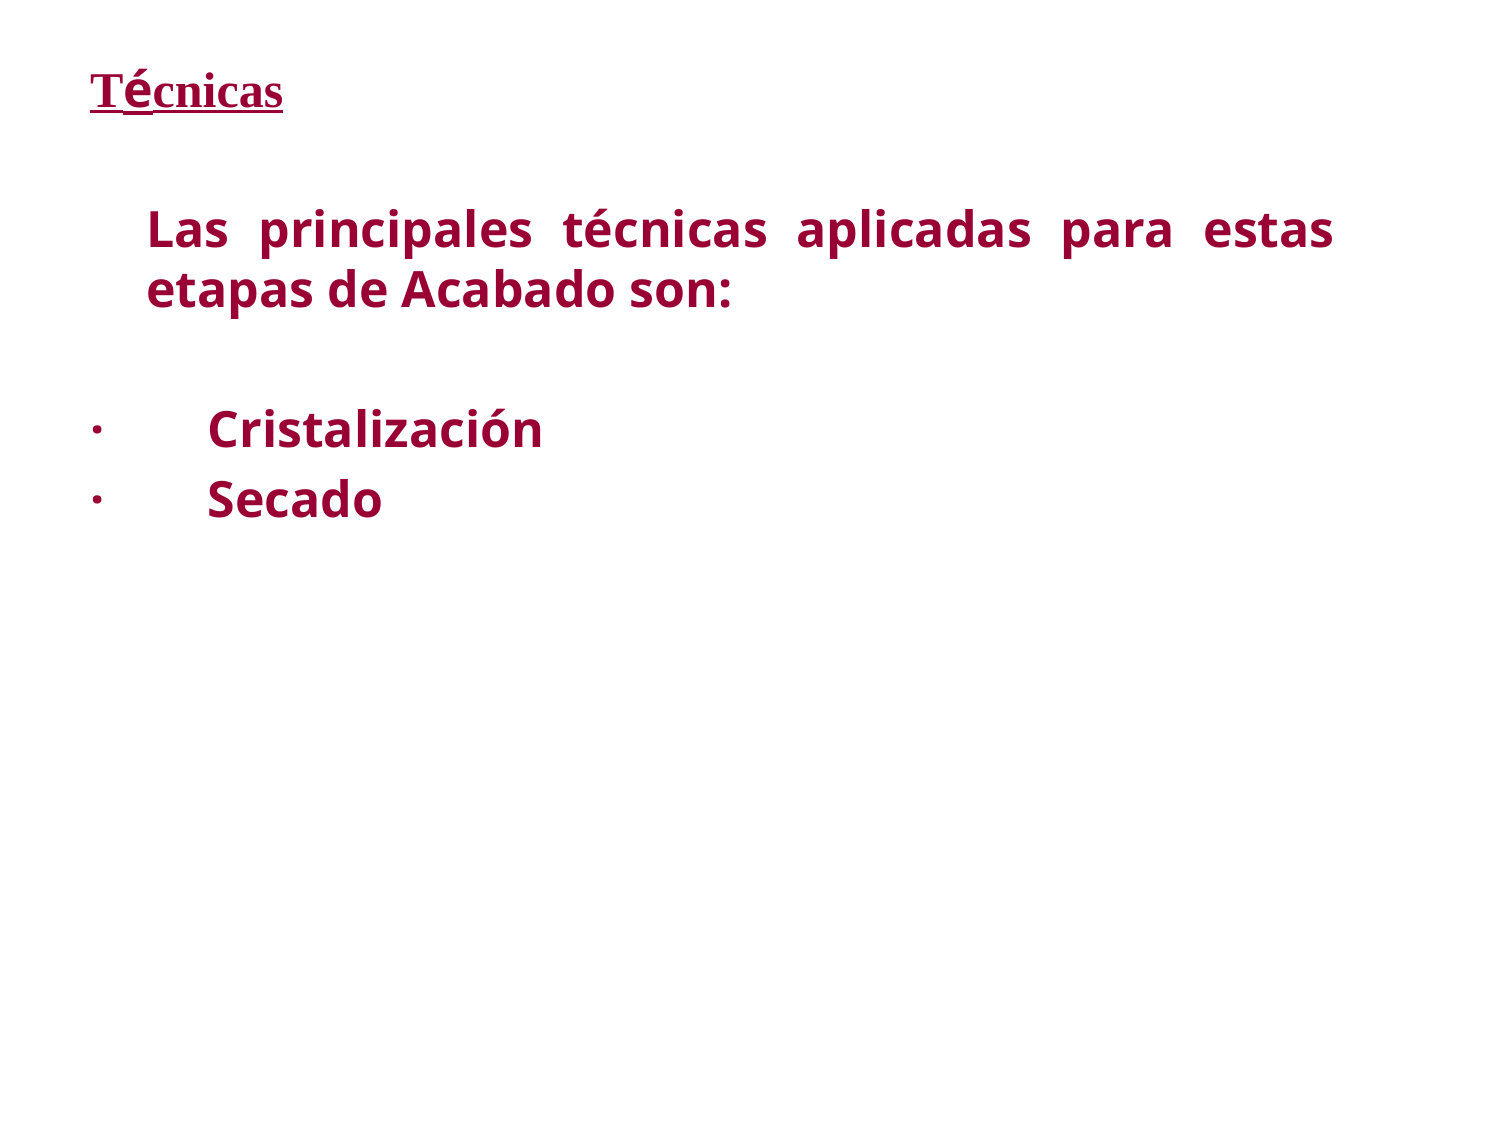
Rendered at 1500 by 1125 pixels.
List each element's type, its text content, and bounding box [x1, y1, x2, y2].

list Técnicas Las principales técnicas aplicadas para estas etapas de Acabado son: · Cristalización · Secado [74, 49, 1351, 726]
